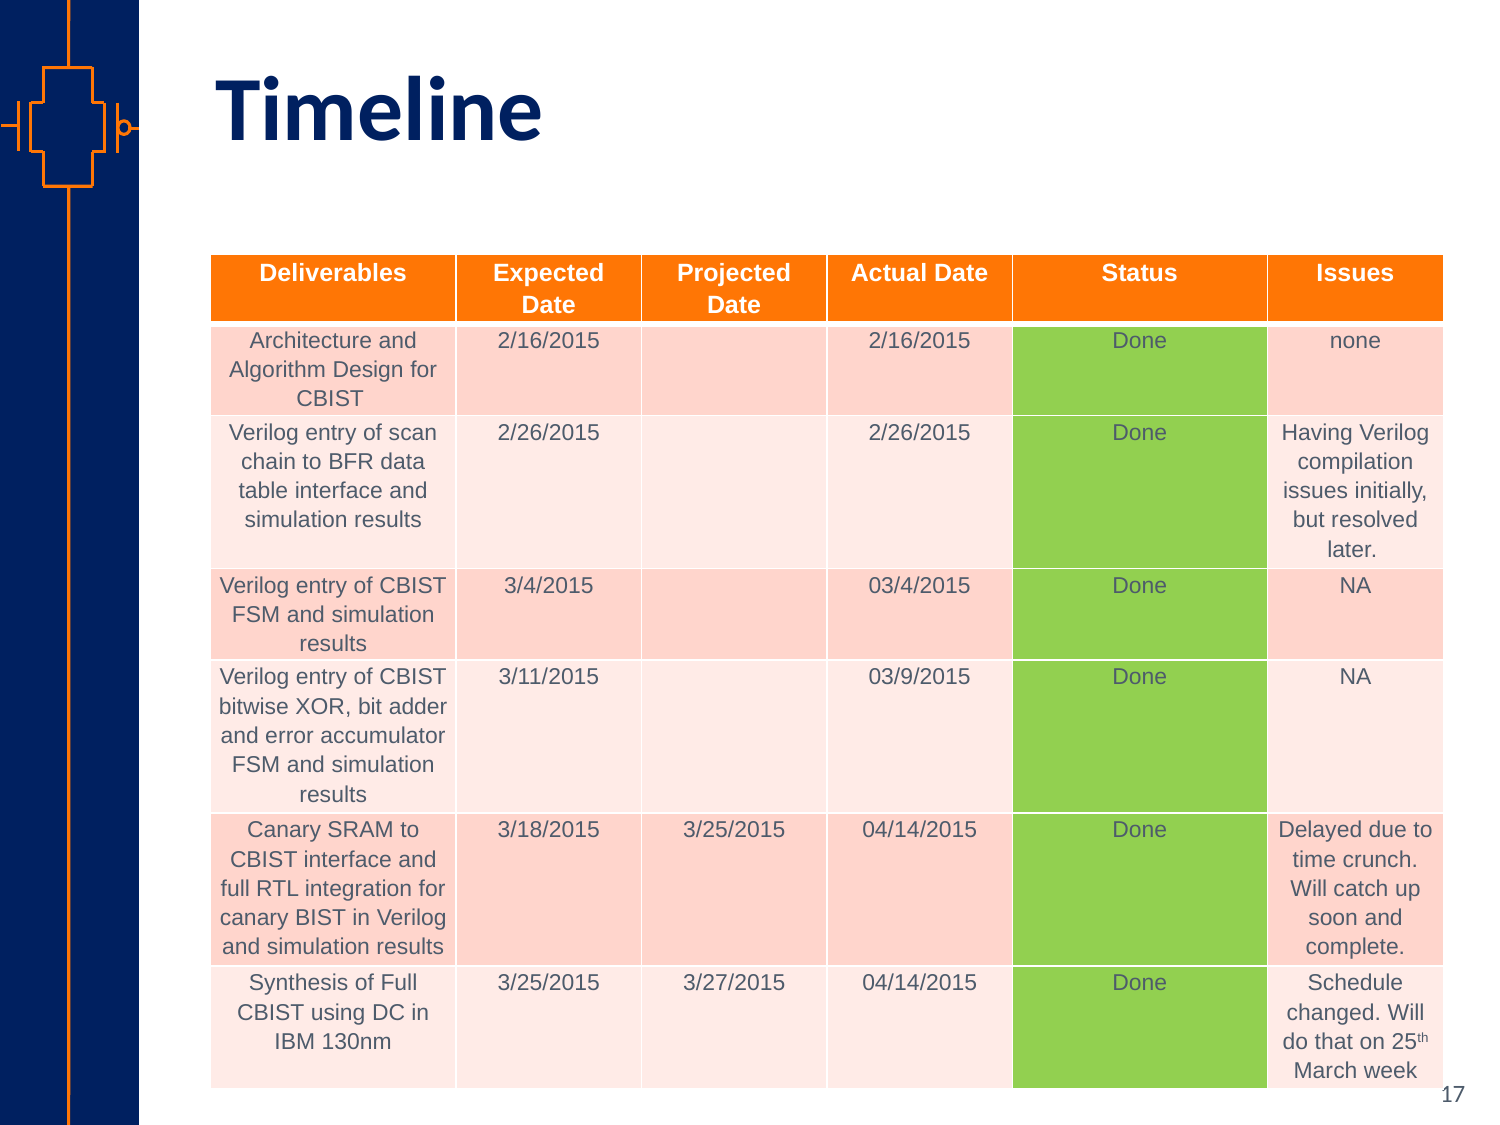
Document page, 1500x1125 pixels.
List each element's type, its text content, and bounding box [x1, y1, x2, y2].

table_cell [642, 416, 826, 568]
table_cell 3/25/2015 [642, 814, 826, 965]
table_header Deliverables [211, 255, 455, 321]
table_cell [642, 327, 826, 415]
table_cell Synthesis of Full CBIST using DC in IBM 130nm [211, 967, 455, 1088]
table_cell 2/16/2015 [828, 327, 1012, 415]
table_cell 2/26/2015 [828, 416, 1012, 568]
table_cell Verilog entry of CBIST bitwise XOR, bit adder and error accumulator FSM and simulation results [211, 661, 455, 812]
table_header Issues [1268, 255, 1443, 321]
table_header Actual Date [828, 255, 1012, 321]
table_cell Verilog entry of CBIST FSM and simulation results [211, 569, 455, 659]
table_cell Done [1013, 416, 1267, 568]
table_cell NA [1268, 661, 1443, 812]
table_cell Schedule changed. Will do that on 25th March week [1268, 967, 1443, 1088]
table_cell 3/25/2015 [457, 967, 641, 1088]
table_cell 04/14/2015 [828, 814, 1012, 965]
slide_number 17 [1425, 1062, 1488, 1123]
table_cell none [1268, 327, 1443, 415]
table_cell NA [1268, 569, 1443, 659]
table_cell 2/26/2015 [457, 416, 641, 568]
table_header Status [1013, 255, 1267, 321]
title Timeline [200, 37, 1388, 167]
table_cell 03/9/2015 [828, 661, 1012, 812]
table_cell [642, 661, 826, 812]
table_cell Canary SRAM to CBIST interface and full RTL integration for canary BIST in Verilog and simulation results [211, 814, 455, 965]
table_cell 03/4/2015 [828, 569, 1012, 659]
table_cell 3/27/2015 [642, 967, 826, 1088]
table_header Projected Date [642, 255, 826, 321]
table_cell Having Verilog compilation issues initially, but resolved later. [1268, 416, 1443, 568]
table_cell Done [1013, 814, 1267, 965]
table_cell Done [1013, 967, 1267, 1088]
table_cell Verilog entry of scan chain to BFR data table interface and simulation results [211, 416, 455, 568]
table_cell Done [1013, 569, 1267, 659]
table_cell Delayed due to time crunch. Will catch up soon and complete. [1268, 814, 1443, 965]
table_cell 04/14/2015 [828, 967, 1012, 1088]
table_cell 3/18/2015 [457, 814, 641, 965]
table_cell Done [1013, 327, 1267, 415]
table_cell Architecture and Algorithm Design for CBIST [211, 327, 455, 415]
table_cell [642, 569, 826, 659]
table_cell Done [1013, 661, 1267, 812]
table_cell 2/16/2015 [457, 327, 641, 415]
table_cell 3/4/2015 [457, 569, 641, 659]
table_header Expected Date [457, 255, 641, 321]
table_cell 3/11/2015 [457, 661, 641, 812]
